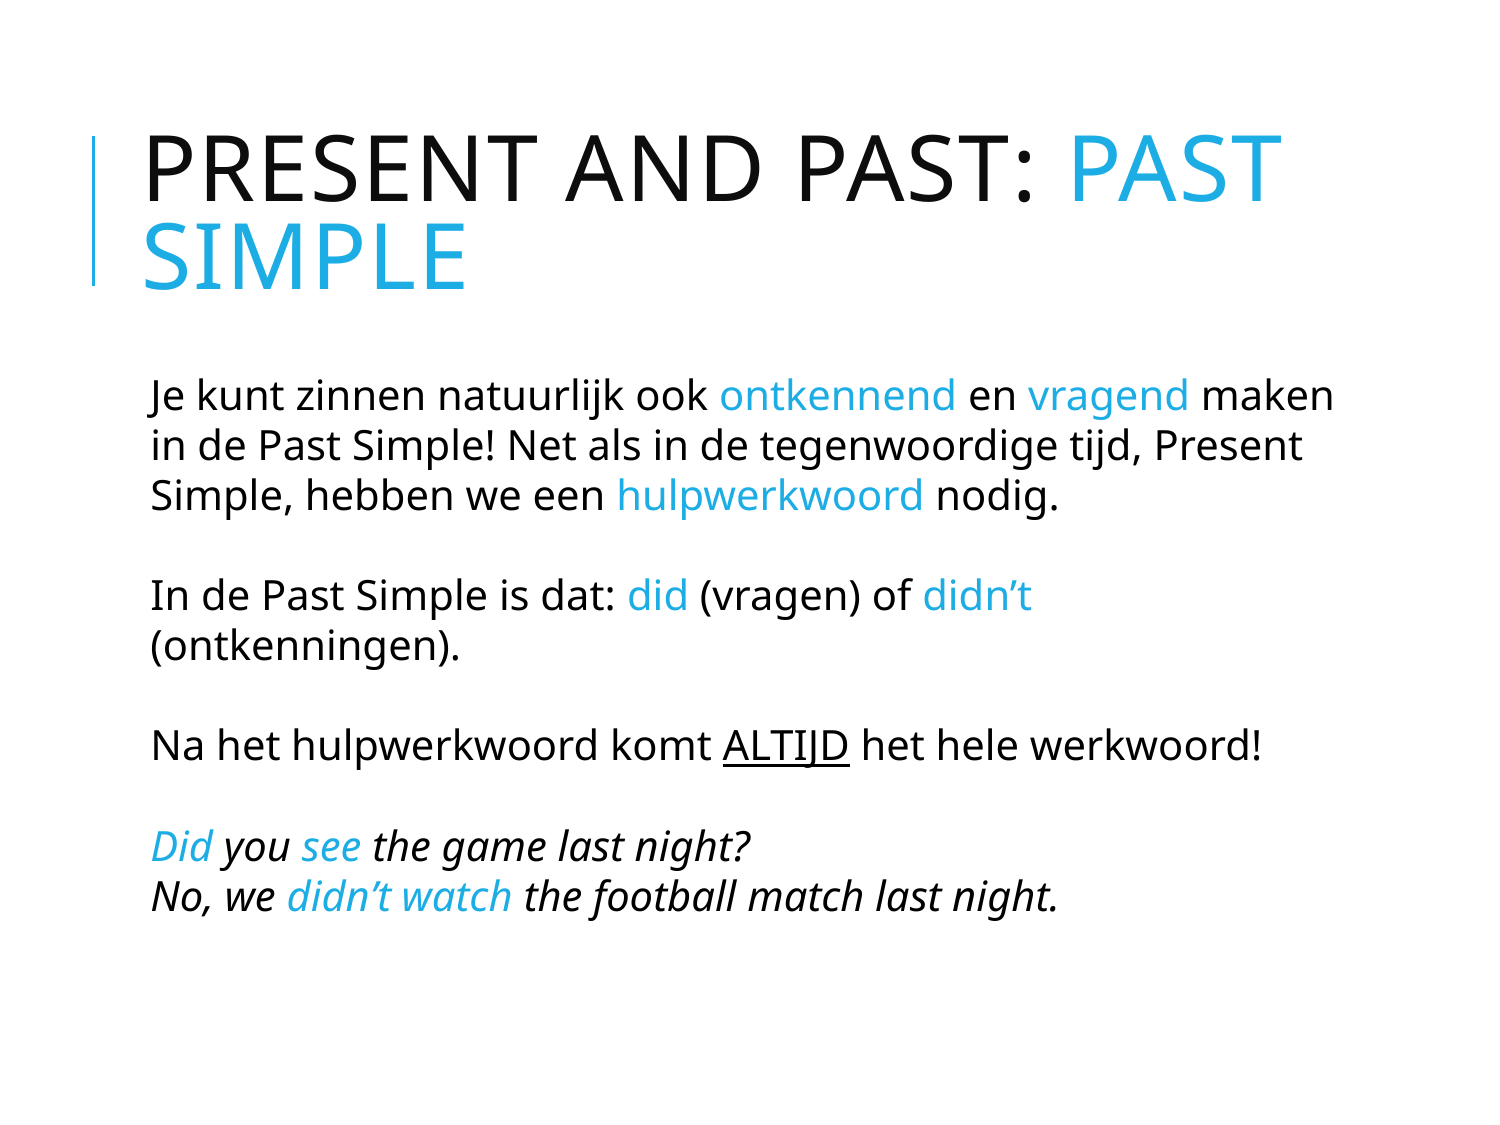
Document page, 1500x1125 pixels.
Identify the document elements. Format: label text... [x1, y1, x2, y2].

text_box Je kunt zinnen natuurlijk ook ontkennend en vragend maken in de Past Simple! Net als in de tegenwoordige tijd, Present Simple, hebben we een hulpwerkwoord nodig. In de Past Simple is dat: did (vragen) of didn’t (ontkenningen). Na het hulpwerkwoord komt ALTIJD het hele werkwoord! Did you see the game last night? No, we didn’t watch the football match last night. [135, 361, 1365, 972]
title PRESENT AND PAST: PAST SIMPLE [126, 96, 1322, 342]
